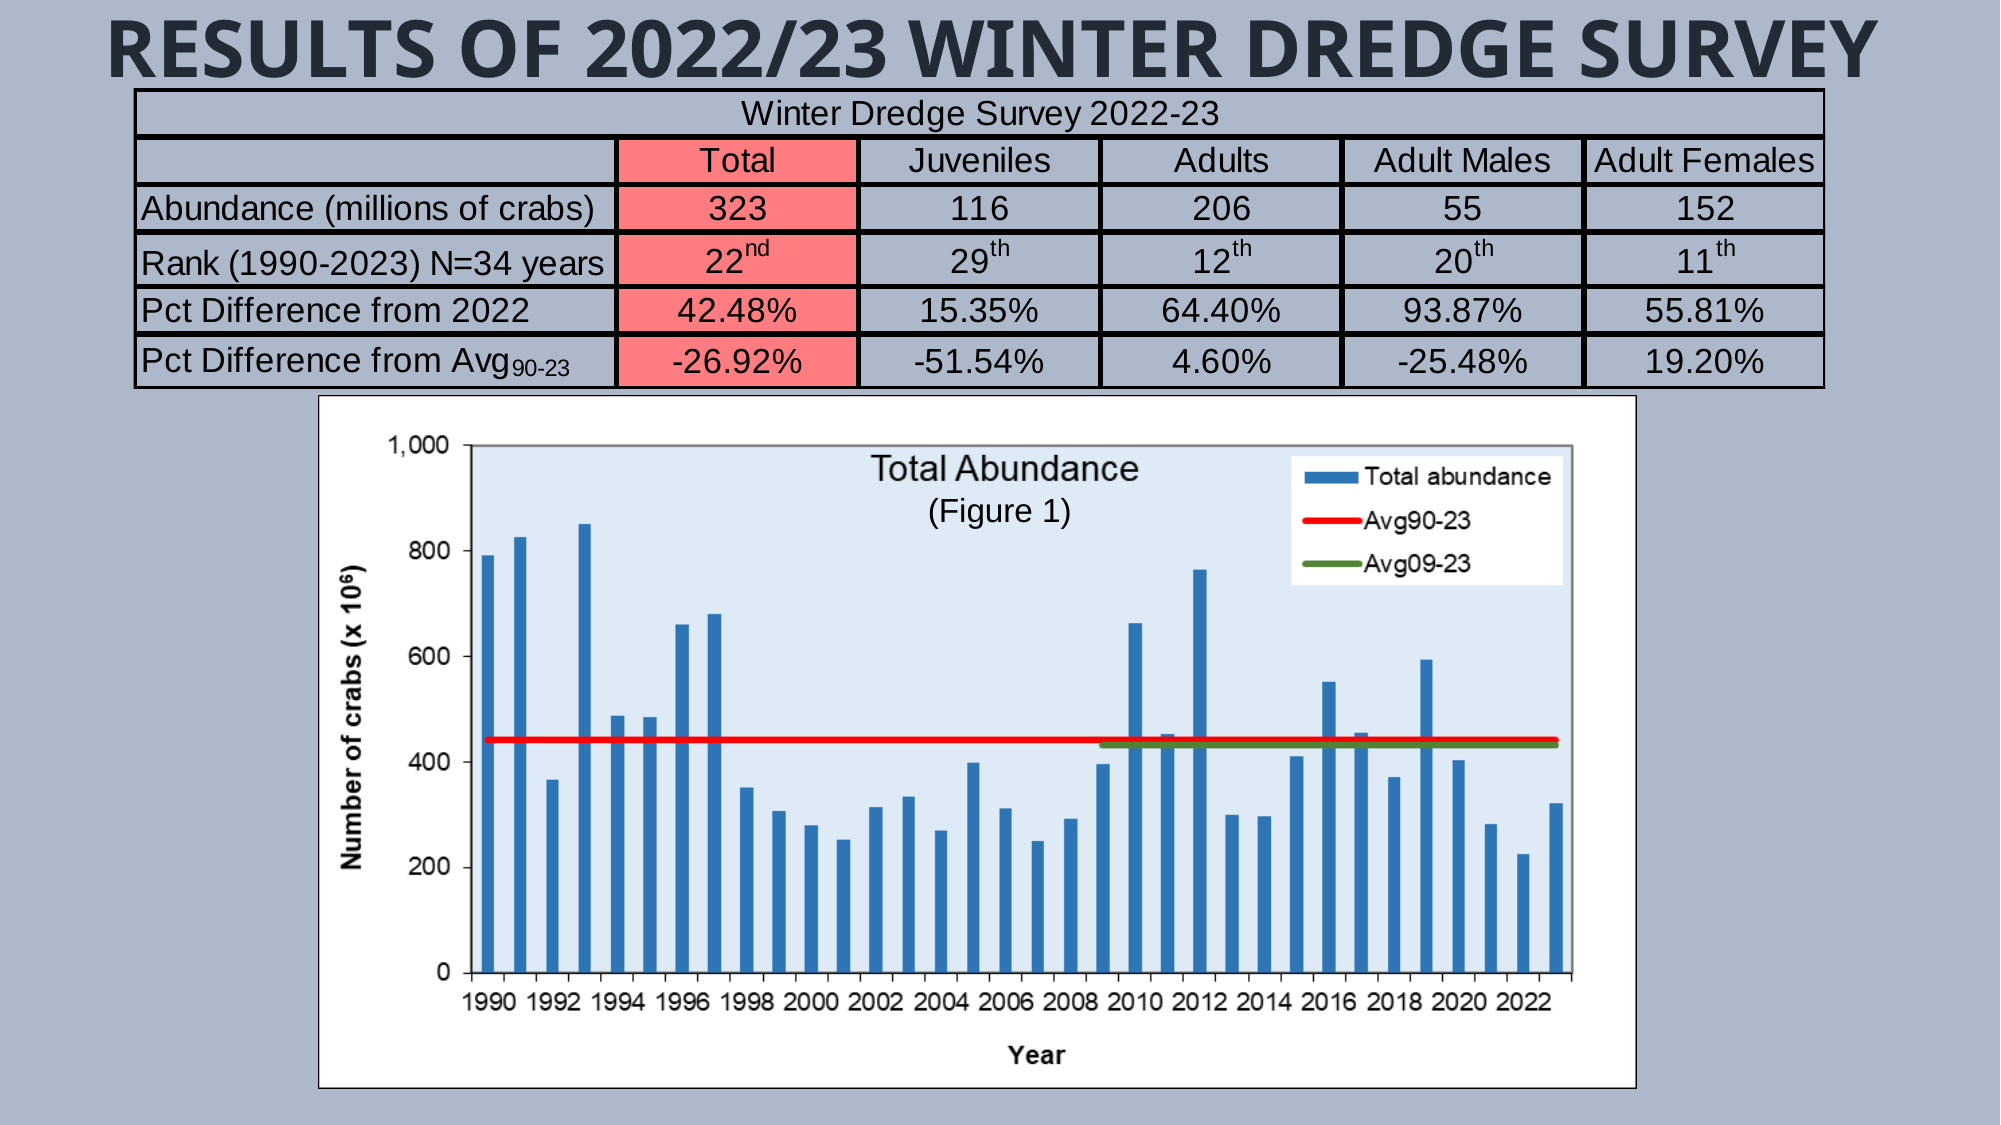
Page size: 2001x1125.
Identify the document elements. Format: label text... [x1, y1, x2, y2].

picture [317, 395, 1637, 1090]
title Results of 2022/23 Winter Dredge Survey [89, 0, 1977, 141]
picture [133, 88, 1828, 391]
slide_number 4 [1526, 1045, 1977, 1106]
